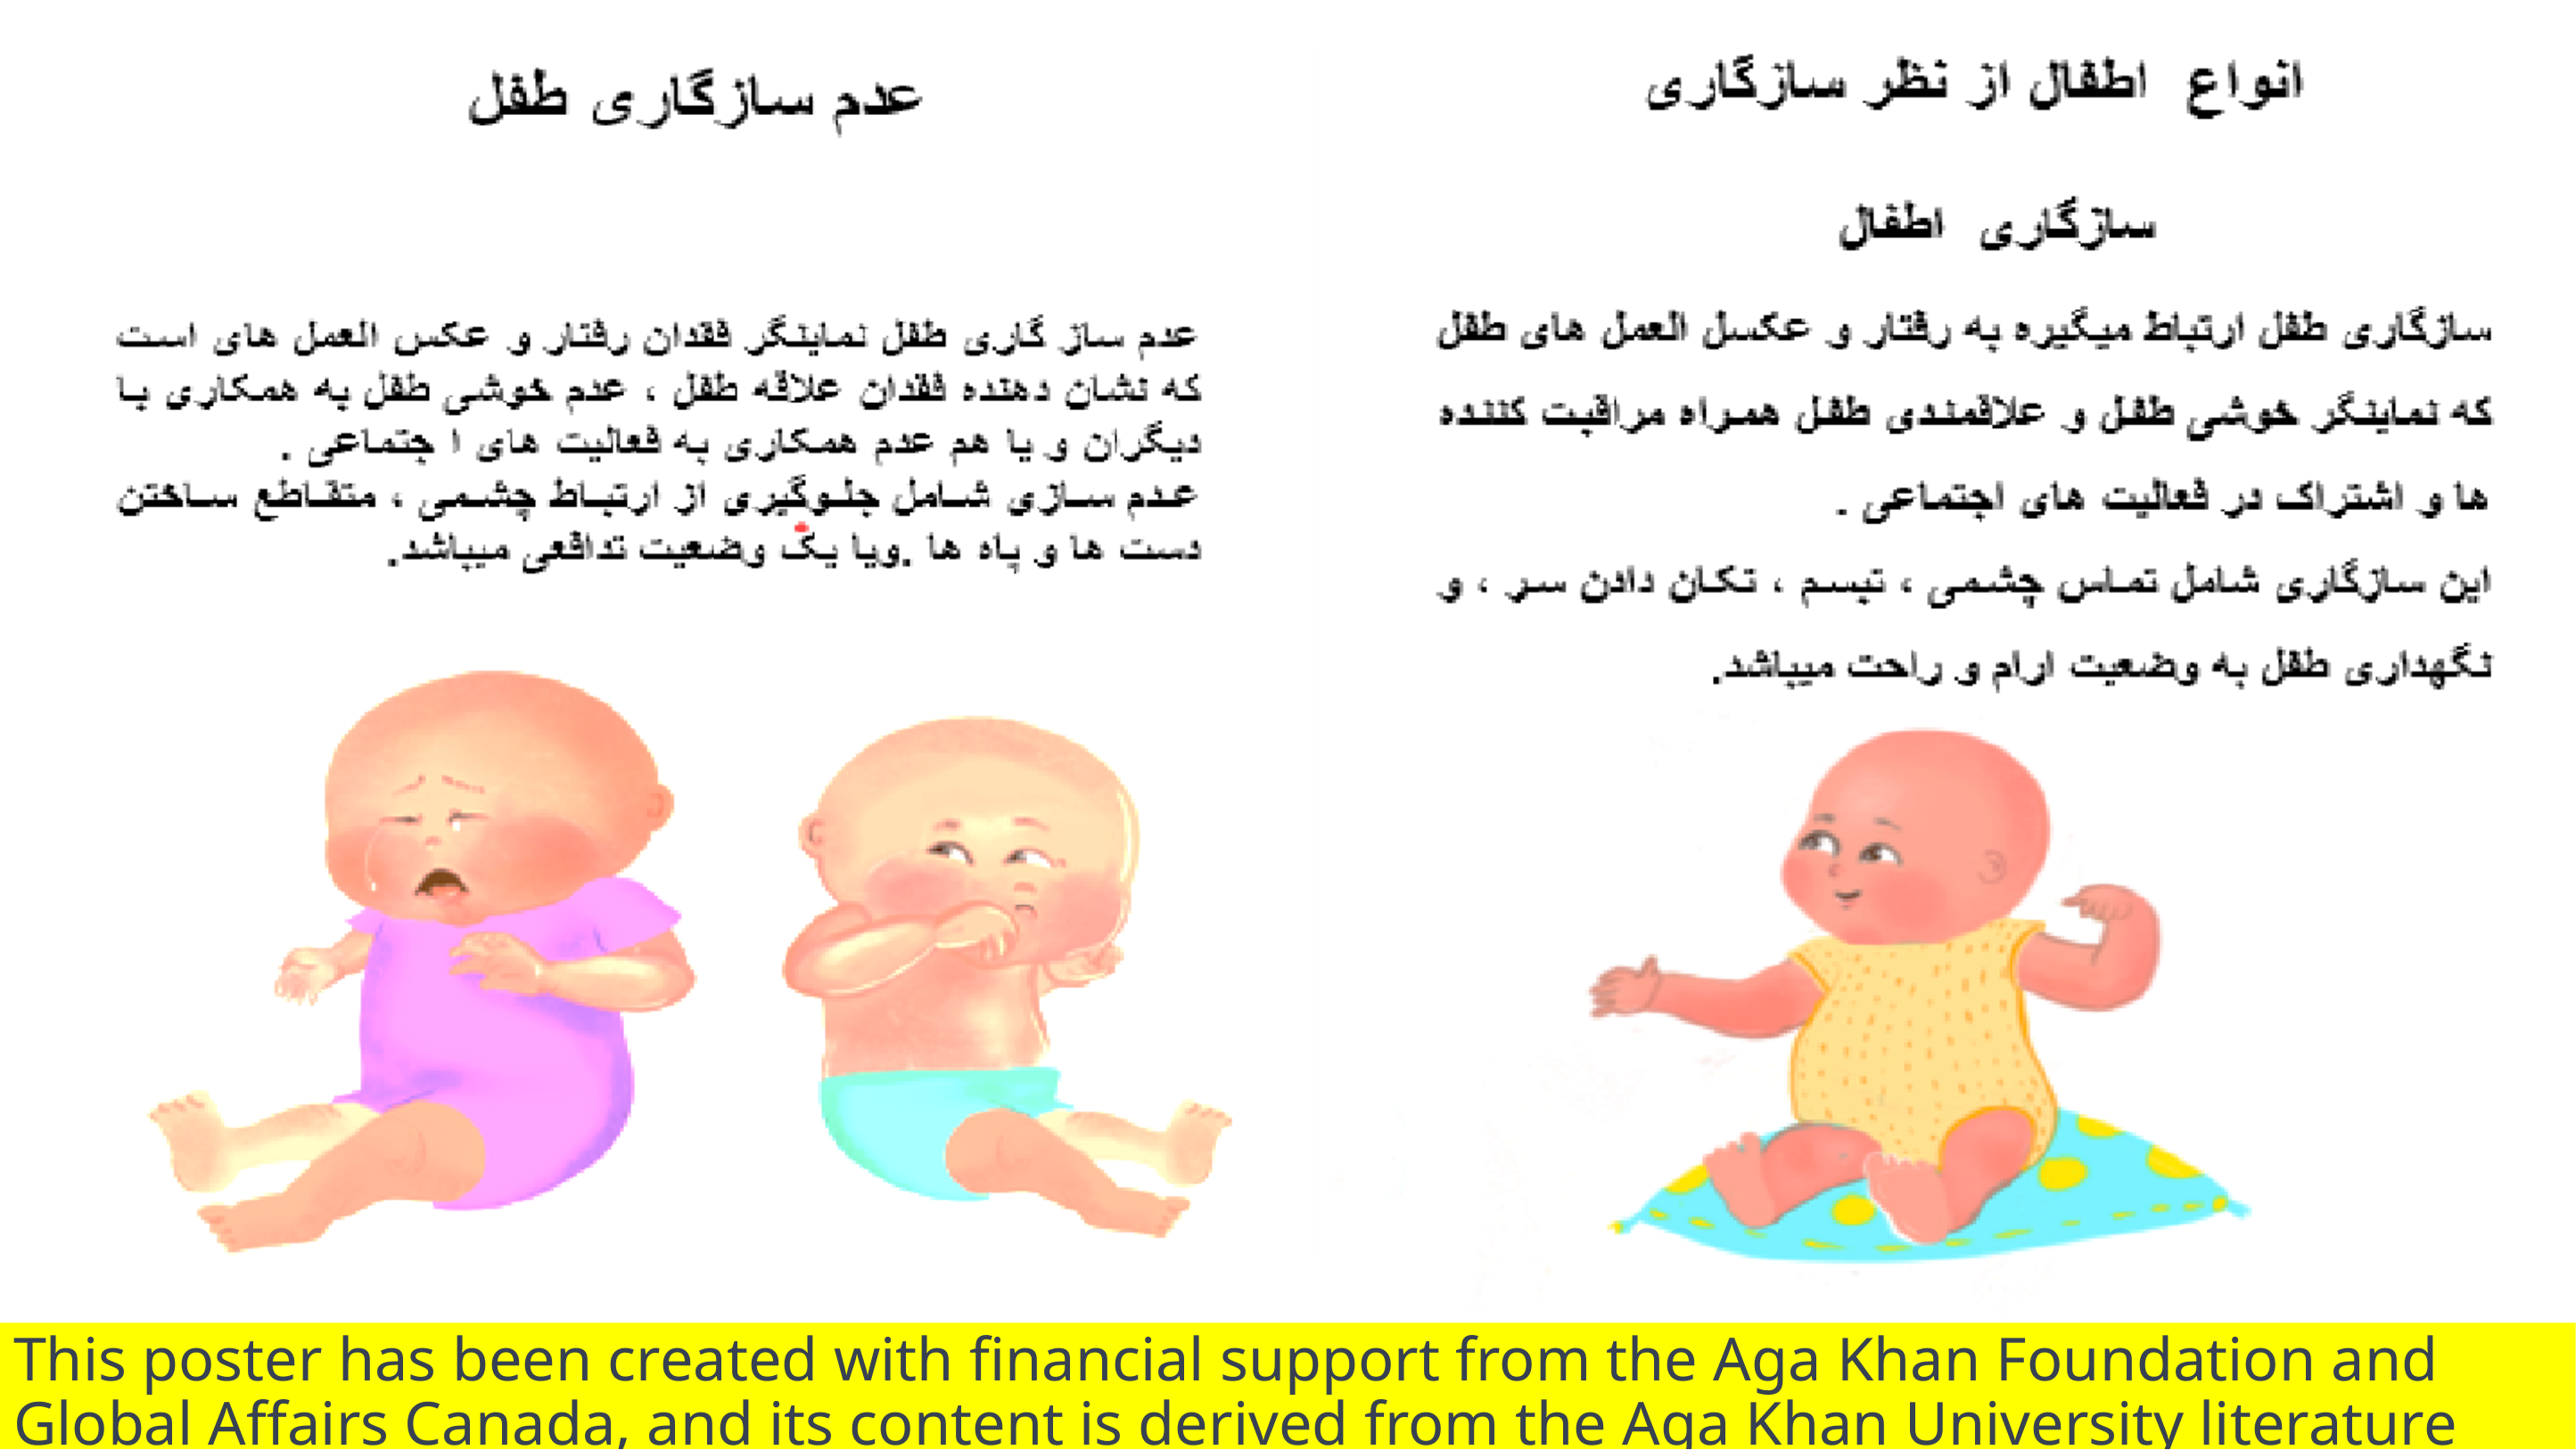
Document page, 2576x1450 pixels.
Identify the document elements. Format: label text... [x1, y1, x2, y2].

text_box This poster has been created with financial support from the Aga Khan Foundation and Global Affairs Canada, and its content is derived from the Aga Khan University literature [0, 1322, 2576, 1449]
picture [32, 20, 2576, 1316]
